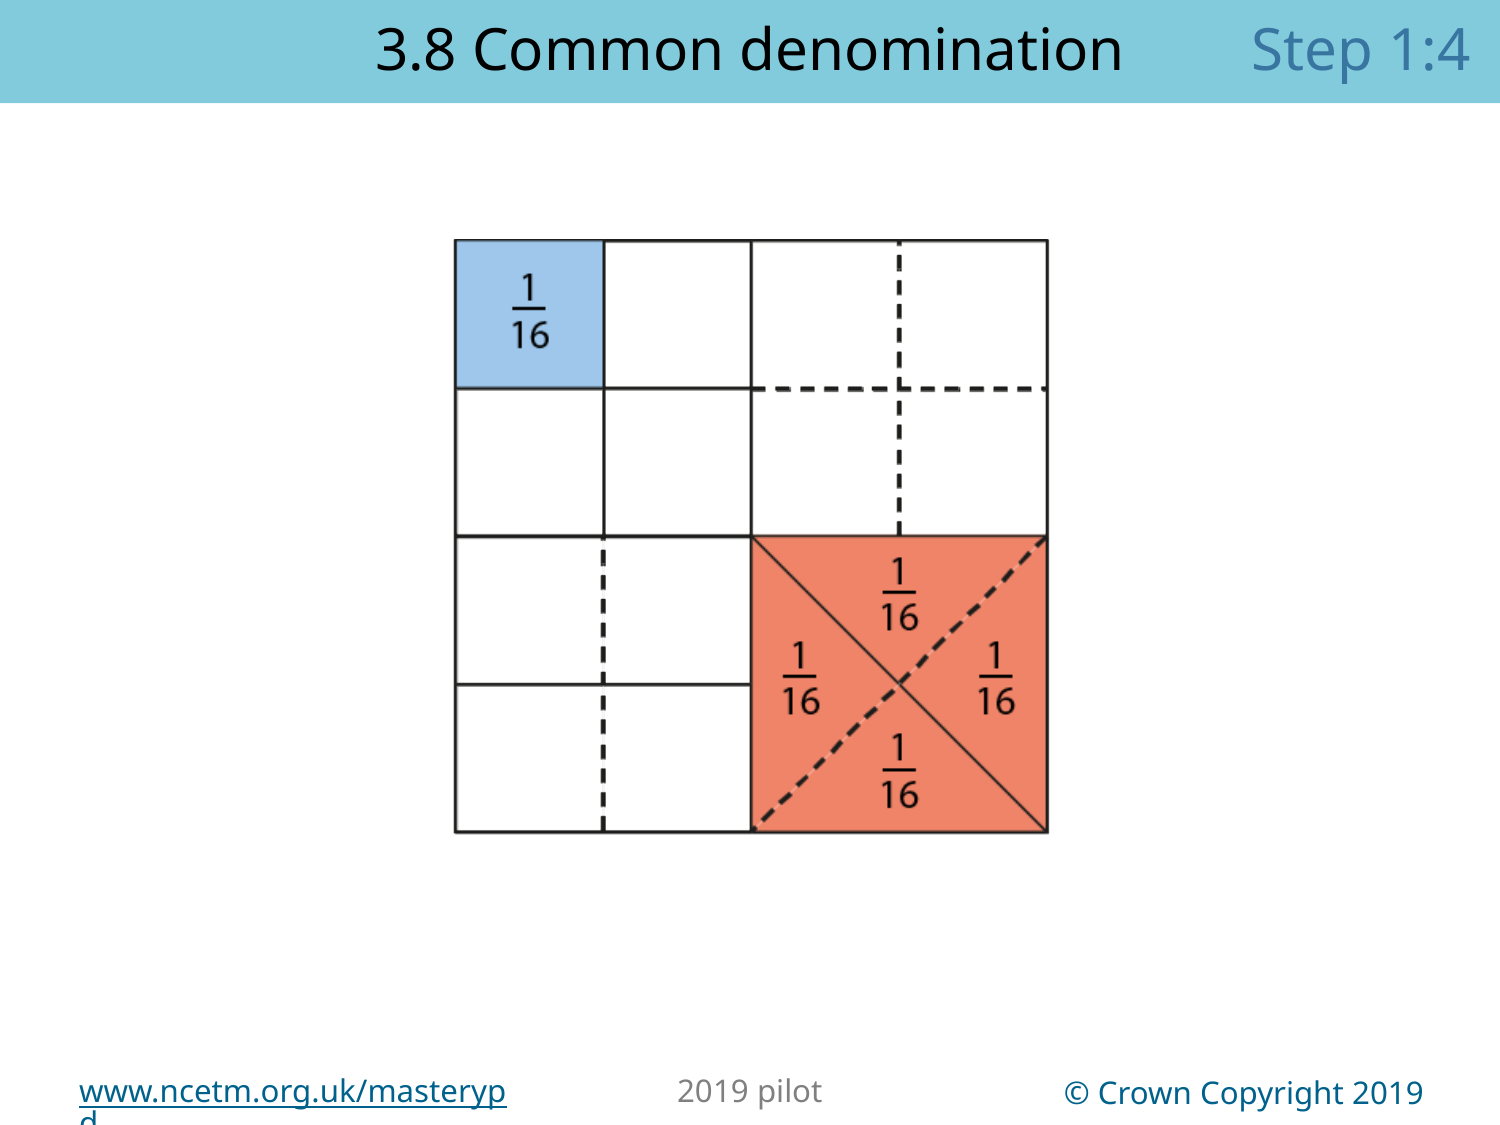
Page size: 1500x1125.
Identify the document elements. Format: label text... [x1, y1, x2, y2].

picture [101, 239, 1399, 886]
list Step 1:4 [0, 0, 1500, 104]
